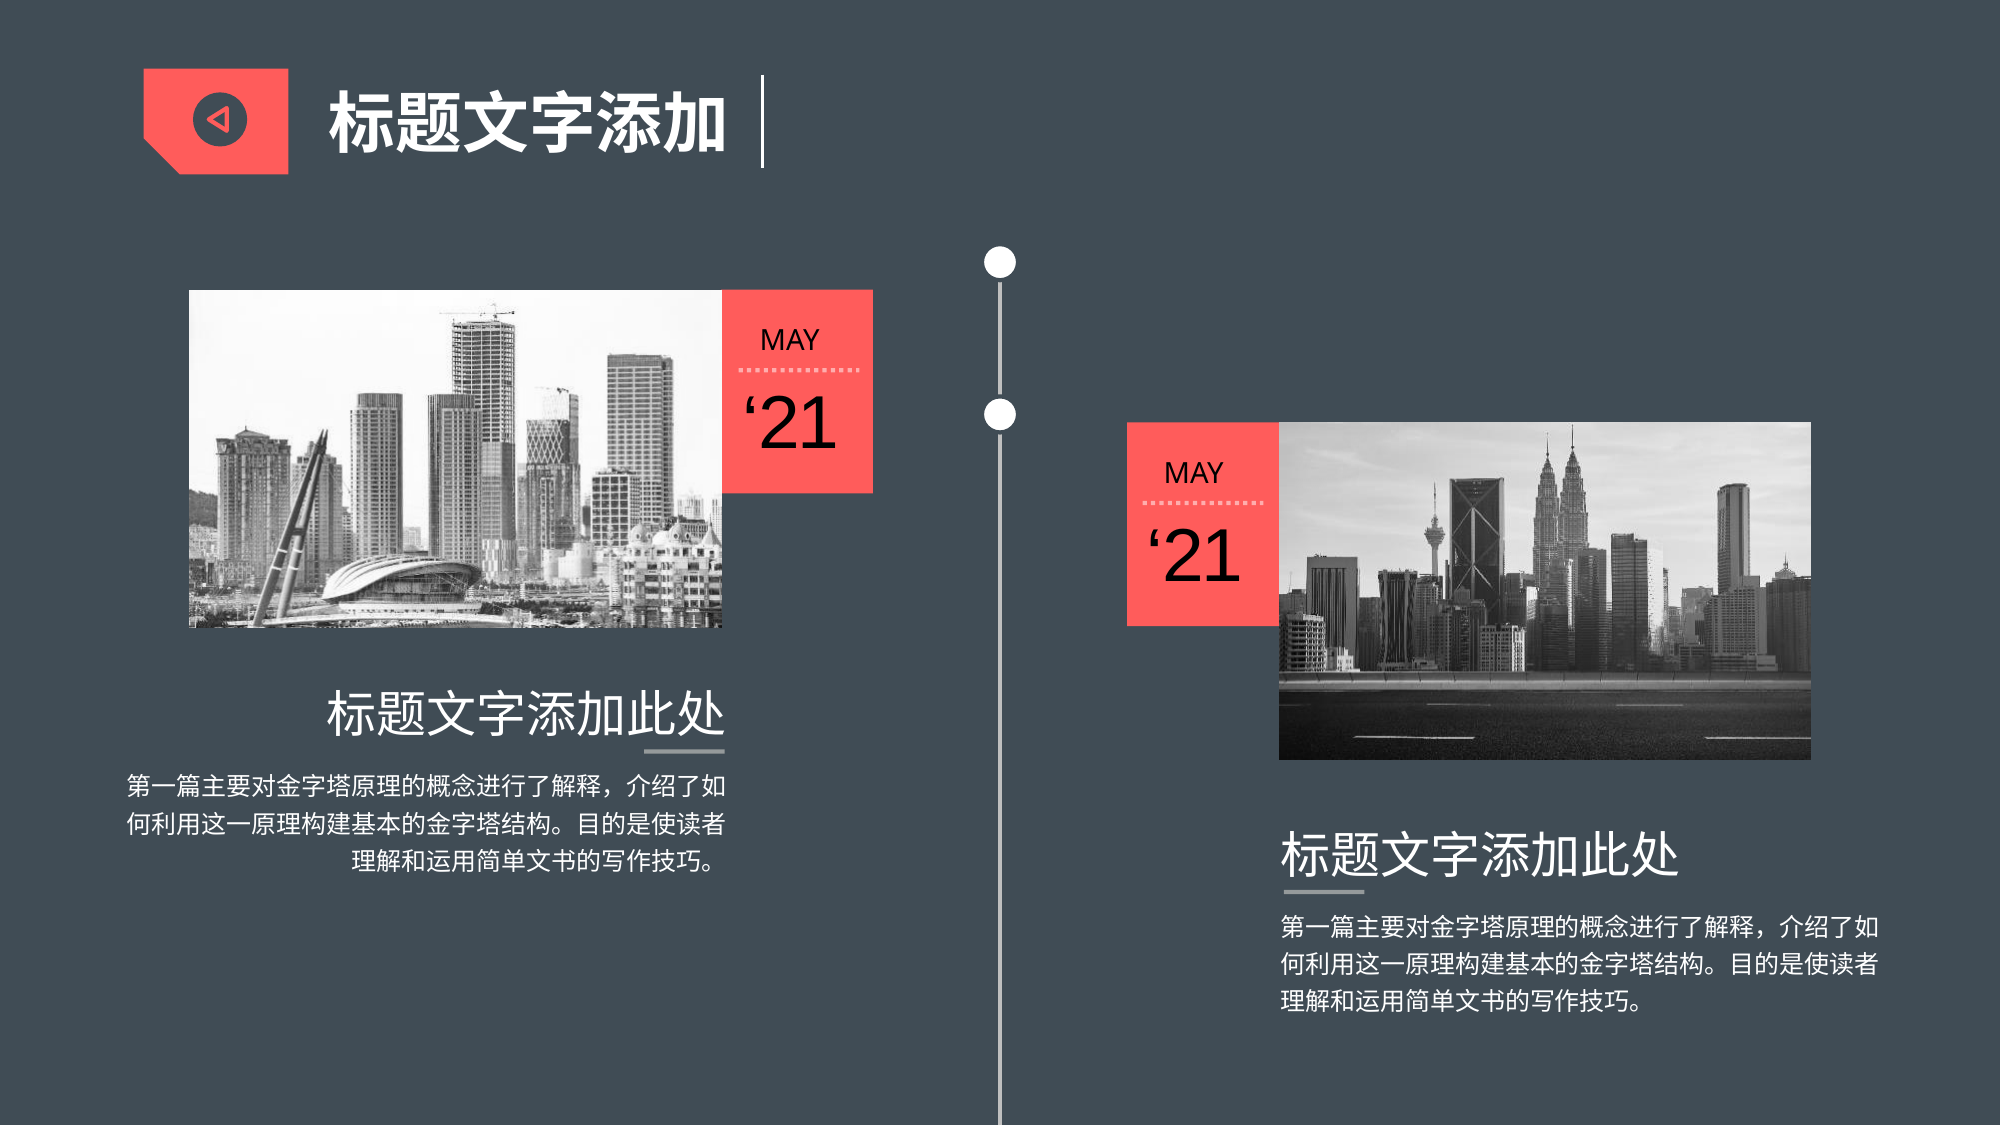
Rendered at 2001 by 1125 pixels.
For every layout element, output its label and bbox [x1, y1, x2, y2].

text_box [981, 244, 1019, 281]
text_box [720, 289, 873, 494]
text_box [1126, 422, 1279, 627]
text_box [143, 68, 763, 175]
picture [189, 290, 722, 628]
picture [1279, 422, 1811, 760]
text_box [981, 396, 1019, 433]
text_box [1265, 807, 1905, 1022]
text_box [101, 667, 742, 881]
